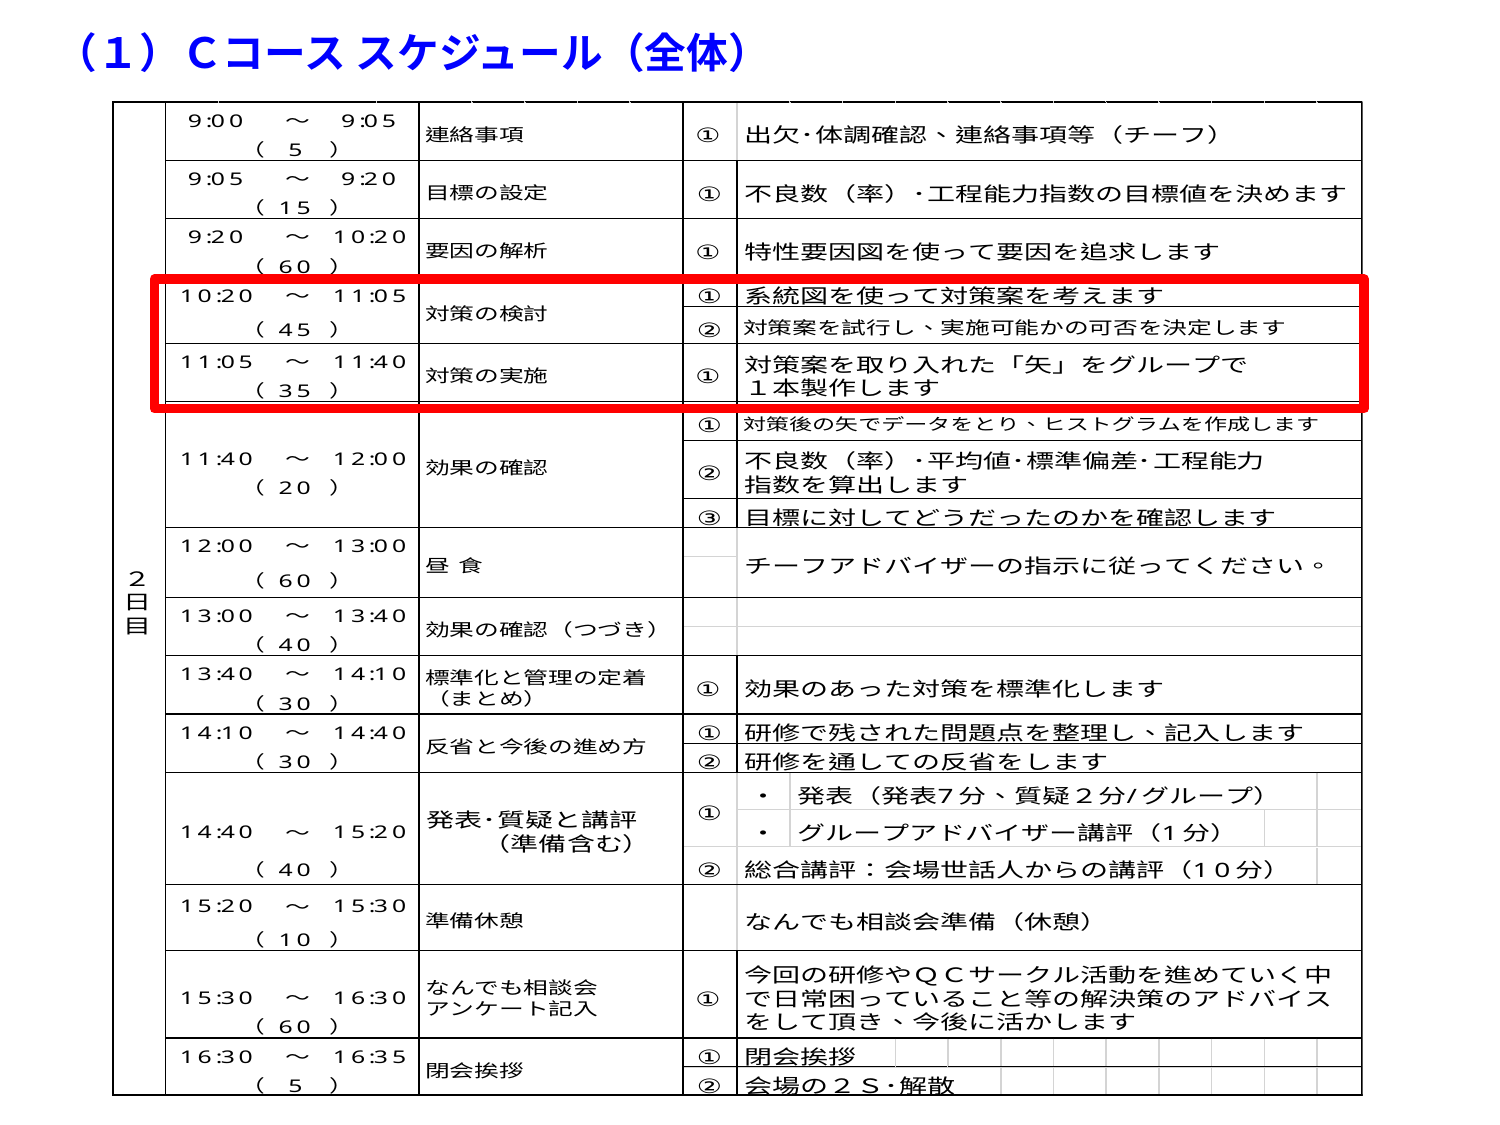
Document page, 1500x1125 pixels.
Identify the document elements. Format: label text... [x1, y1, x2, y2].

picture [111, 101, 1365, 1098]
text_box （１）Ｃコース スケジュール（全体） [41, 19, 1022, 84]
